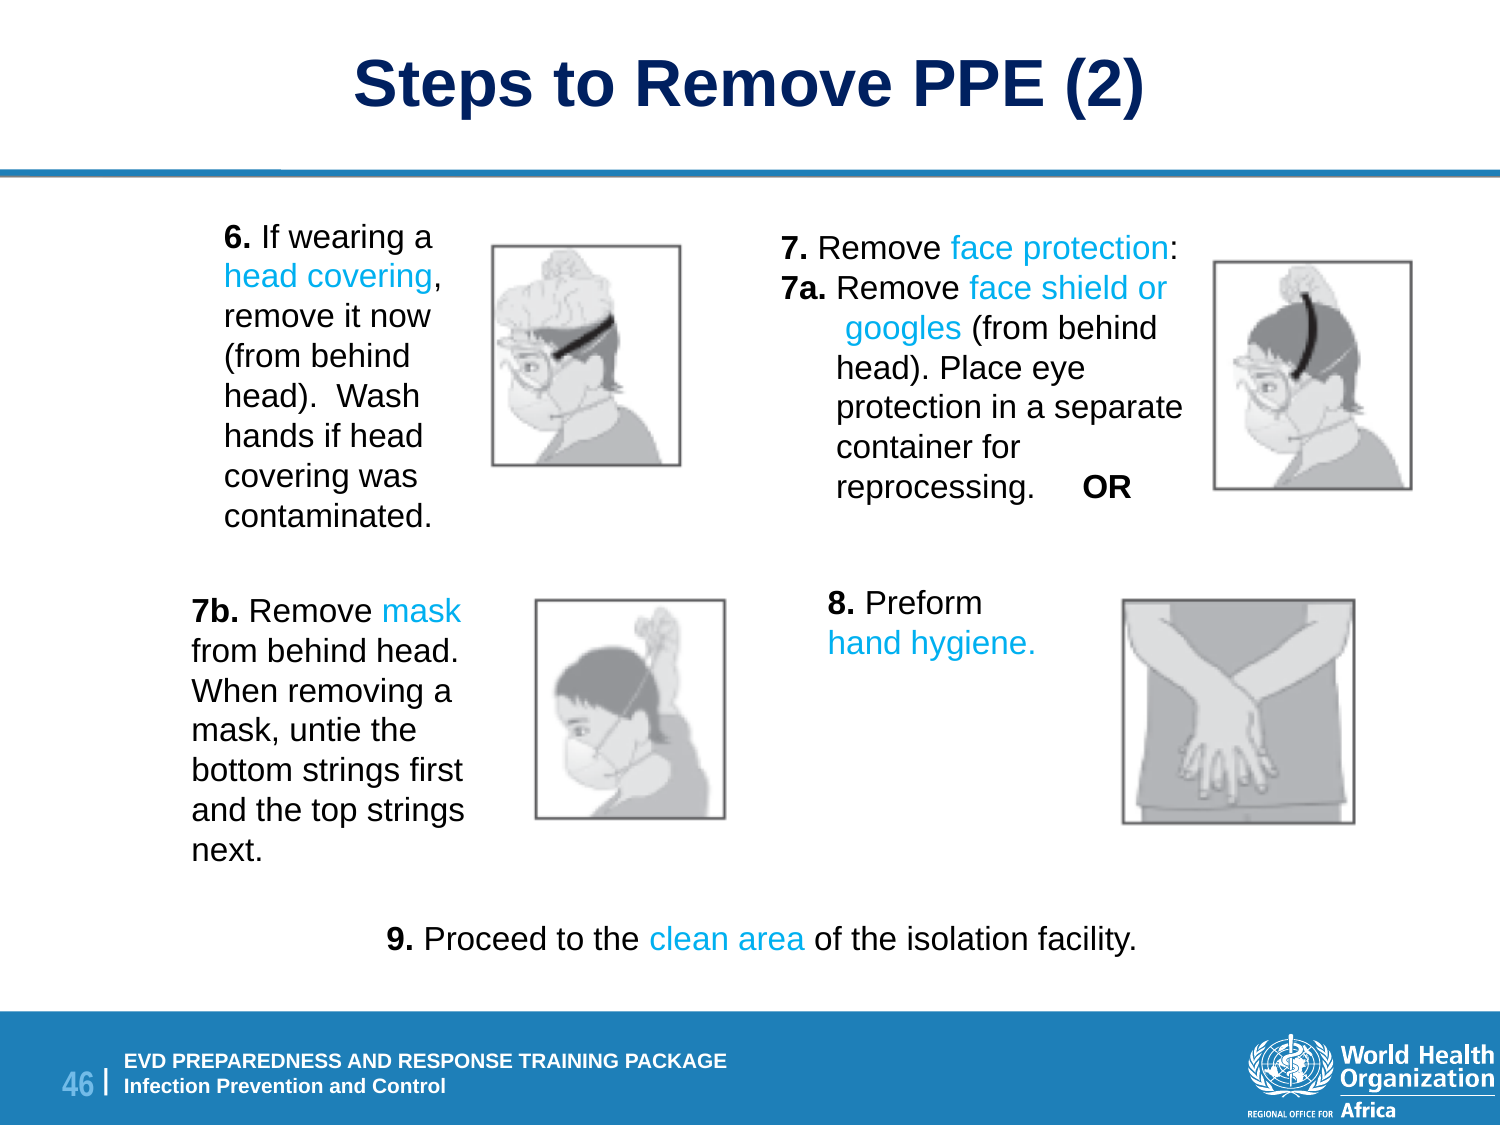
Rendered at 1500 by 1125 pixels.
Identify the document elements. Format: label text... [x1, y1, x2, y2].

picture [526, 593, 740, 835]
text_box 9. Proceed to the clean area of the isolation facility. [324, 910, 1200, 964]
text_box 6. If wearing a head covering, remove it now (from behind head). Wash hands if head covering was contaminated. [210, 208, 505, 541]
picture [1204, 252, 1424, 496]
picture [482, 238, 686, 474]
picture [1115, 589, 1365, 833]
text_box 8. Preform hand hygiene. [814, 574, 1058, 668]
text_box 7. Remove face protection: 7a. Remove face shield or googles (from behind head). Place eye protection in a separate container for reprocessing. OR [767, 219, 1206, 513]
text_box 7b. Remove mask from behind head. When removing a mask, untie the bottom strings first and the top strings next. [177, 582, 527, 876]
text_box Steps to Remove PPE (2) [0, 33, 1500, 127]
